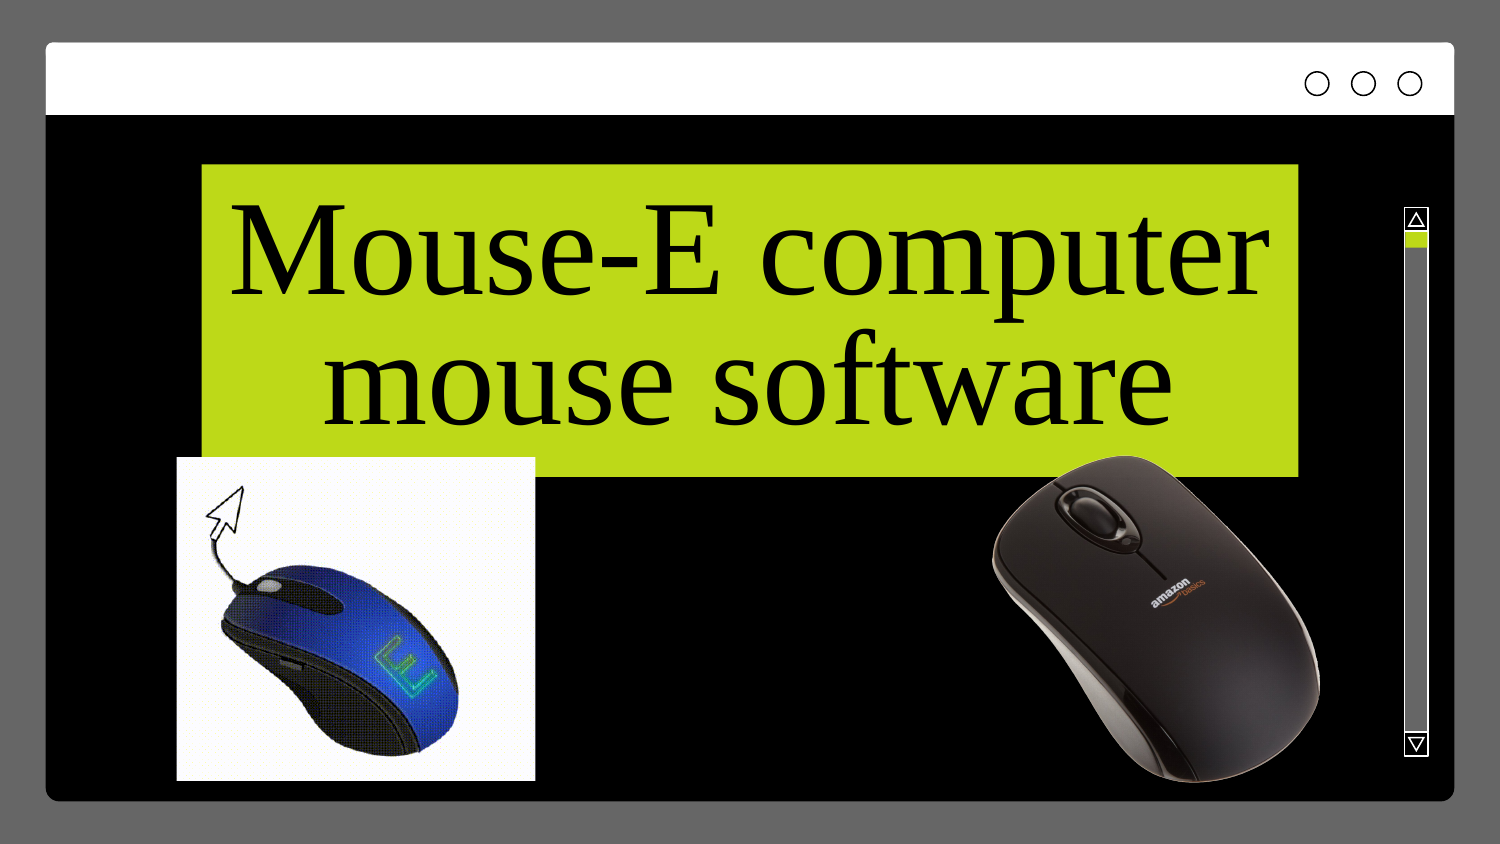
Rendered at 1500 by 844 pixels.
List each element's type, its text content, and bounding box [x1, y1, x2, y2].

picture [987, 451, 1324, 788]
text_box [1404, 207, 1429, 757]
title Mouse-E computer mouse software [201, 164, 1299, 477]
picture [176, 457, 536, 781]
